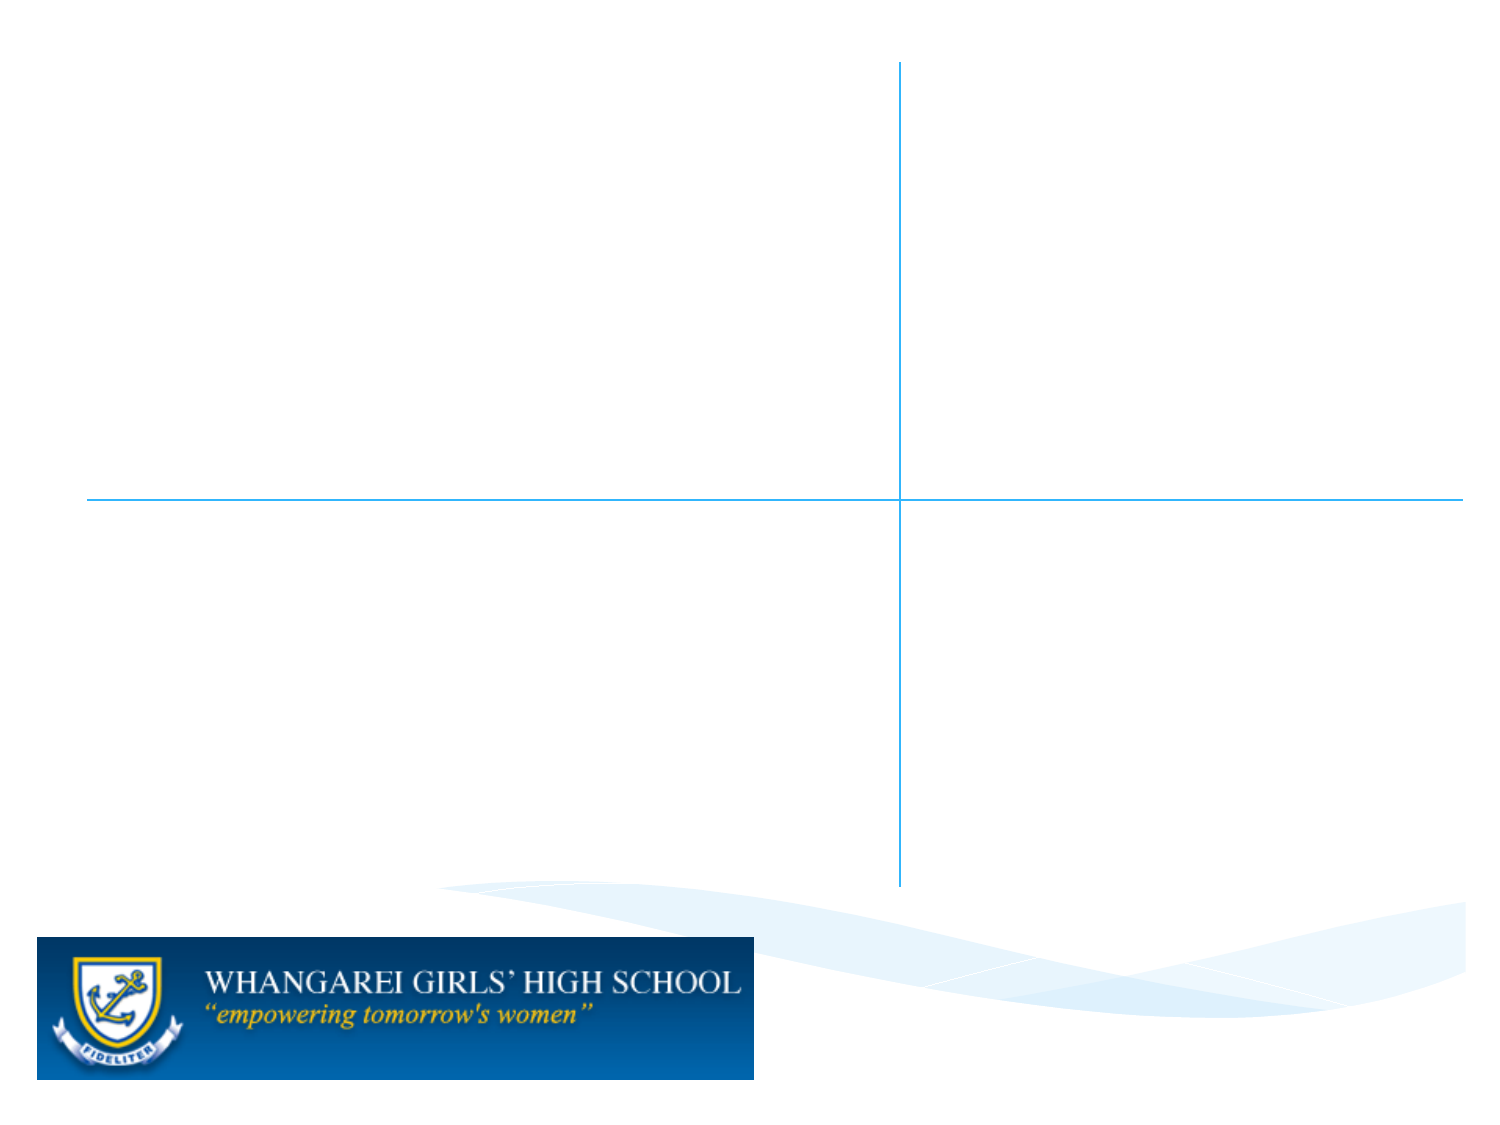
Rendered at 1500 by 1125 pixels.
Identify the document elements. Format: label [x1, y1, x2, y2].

picture [37, 937, 754, 1080]
